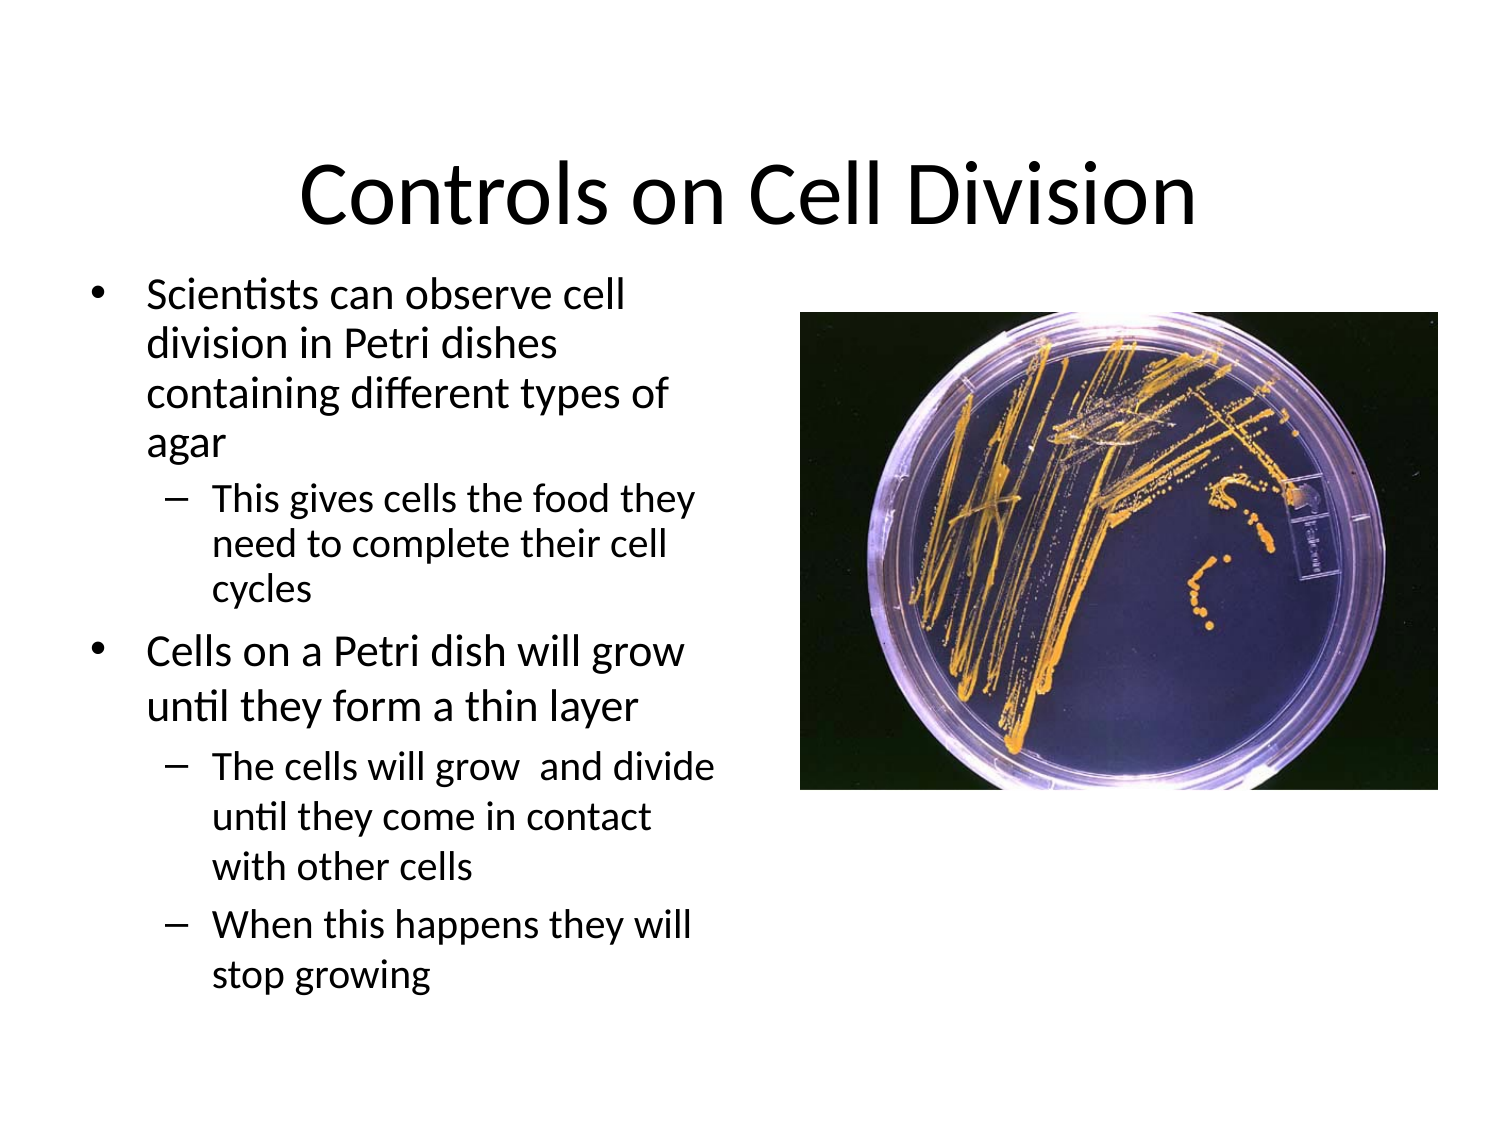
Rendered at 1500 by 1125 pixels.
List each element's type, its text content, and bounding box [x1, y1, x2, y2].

list Scientists can observe cell division in Petri dishes containing different types of agar This gives cells the food they need to complete their cell cycles Cells on a Petri dish will grow until they form a thin layer The cells will grow and divide until they come in contact with other cells When this happens they will stop growing [75, 262, 738, 1038]
title Controls on Cell Division [75, 75, 1425, 300]
picture [799, 312, 1438, 791]
